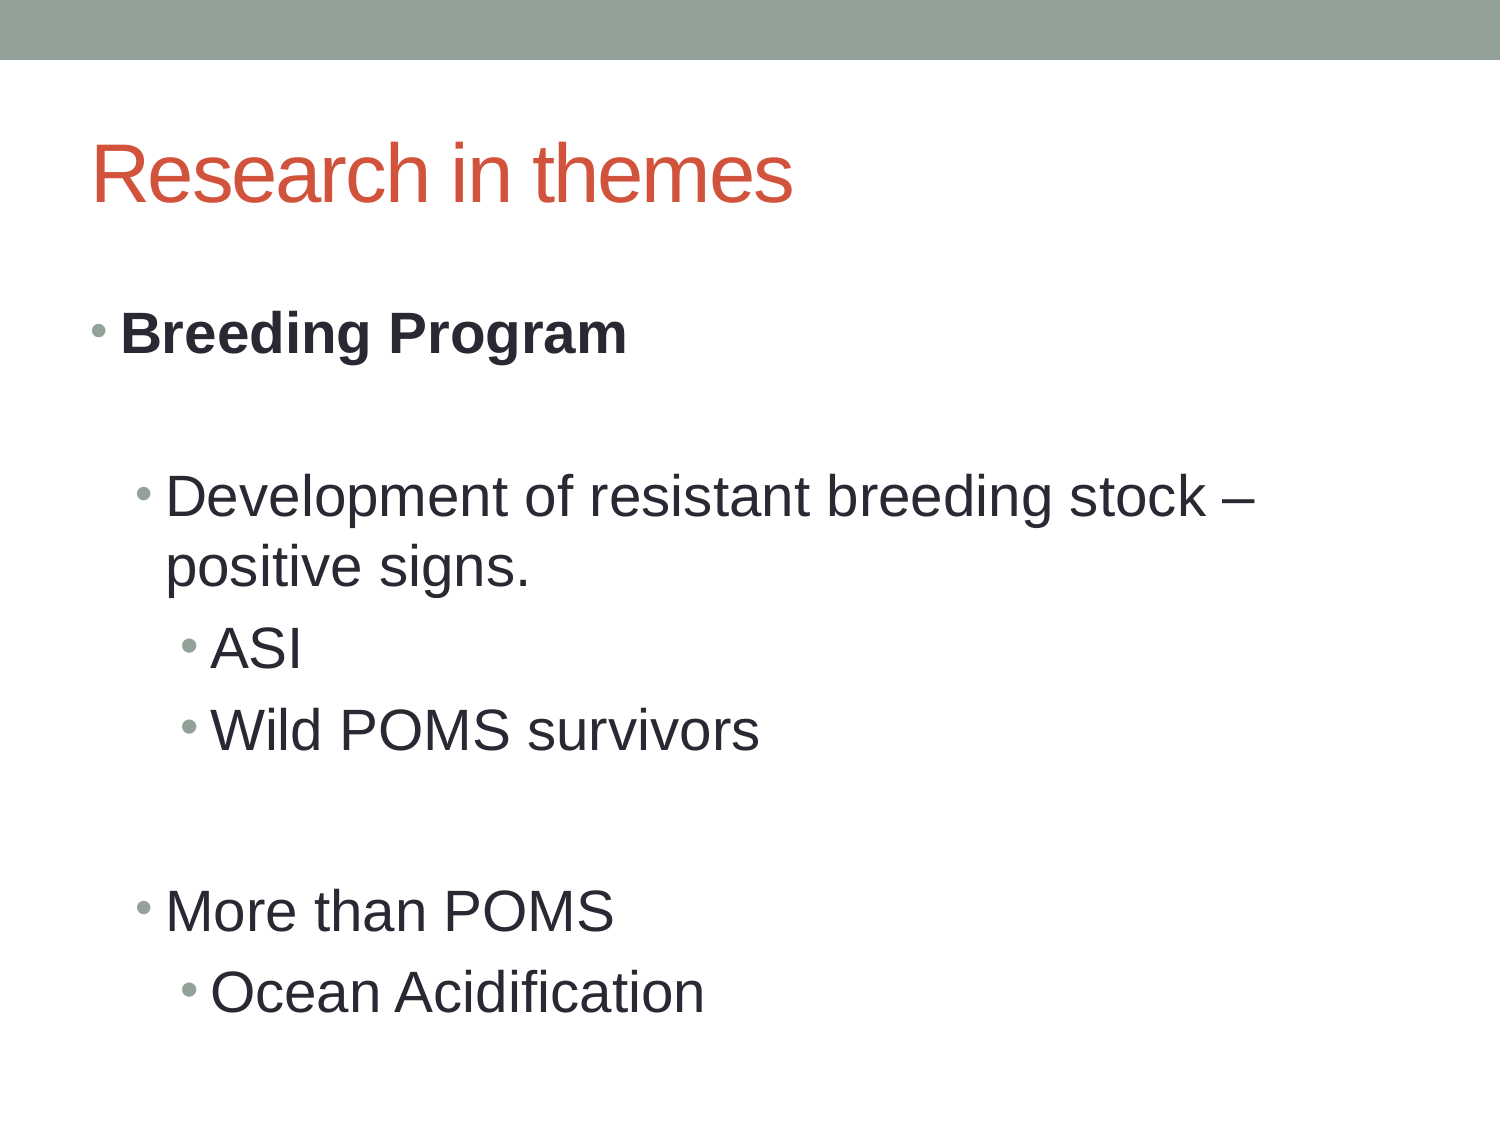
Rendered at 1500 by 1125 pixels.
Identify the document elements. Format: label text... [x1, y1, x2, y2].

list Breeding Program Development of resistant breeding stock – positive signs. ASI Wild POMS survivors More than POMS Ocean Acidification [75, 287, 1425, 1071]
title Research in themes [75, 87, 1425, 250]
